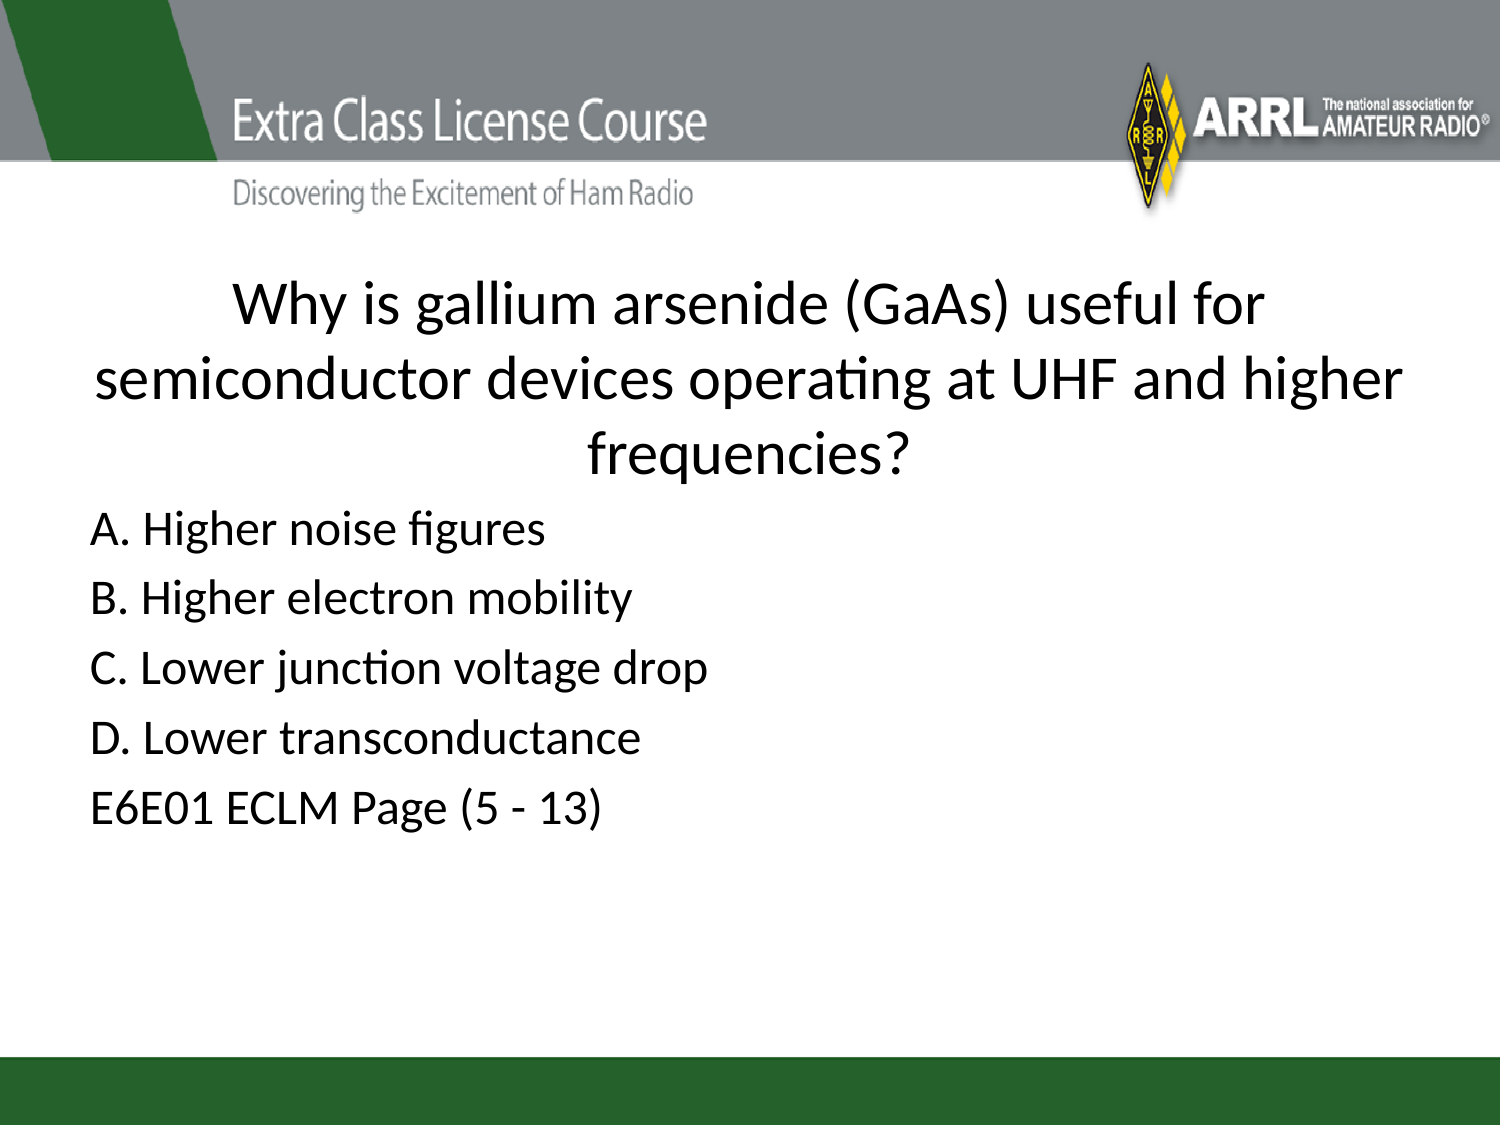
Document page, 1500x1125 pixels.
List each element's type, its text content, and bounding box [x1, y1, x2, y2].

picture [0, 0, 1500, 1125]
title Why is gallium arsenide (GaAs) useful for semiconductor devices operating at UHF and higher frequencies? [75, 254, 1425, 435]
list A. Higher noise figures B. Higher electron mobility C. Lower junction voltage drop D. Lower transconductance E6E01 ECLM Page (5 - 13) [75, 487, 1425, 1005]
